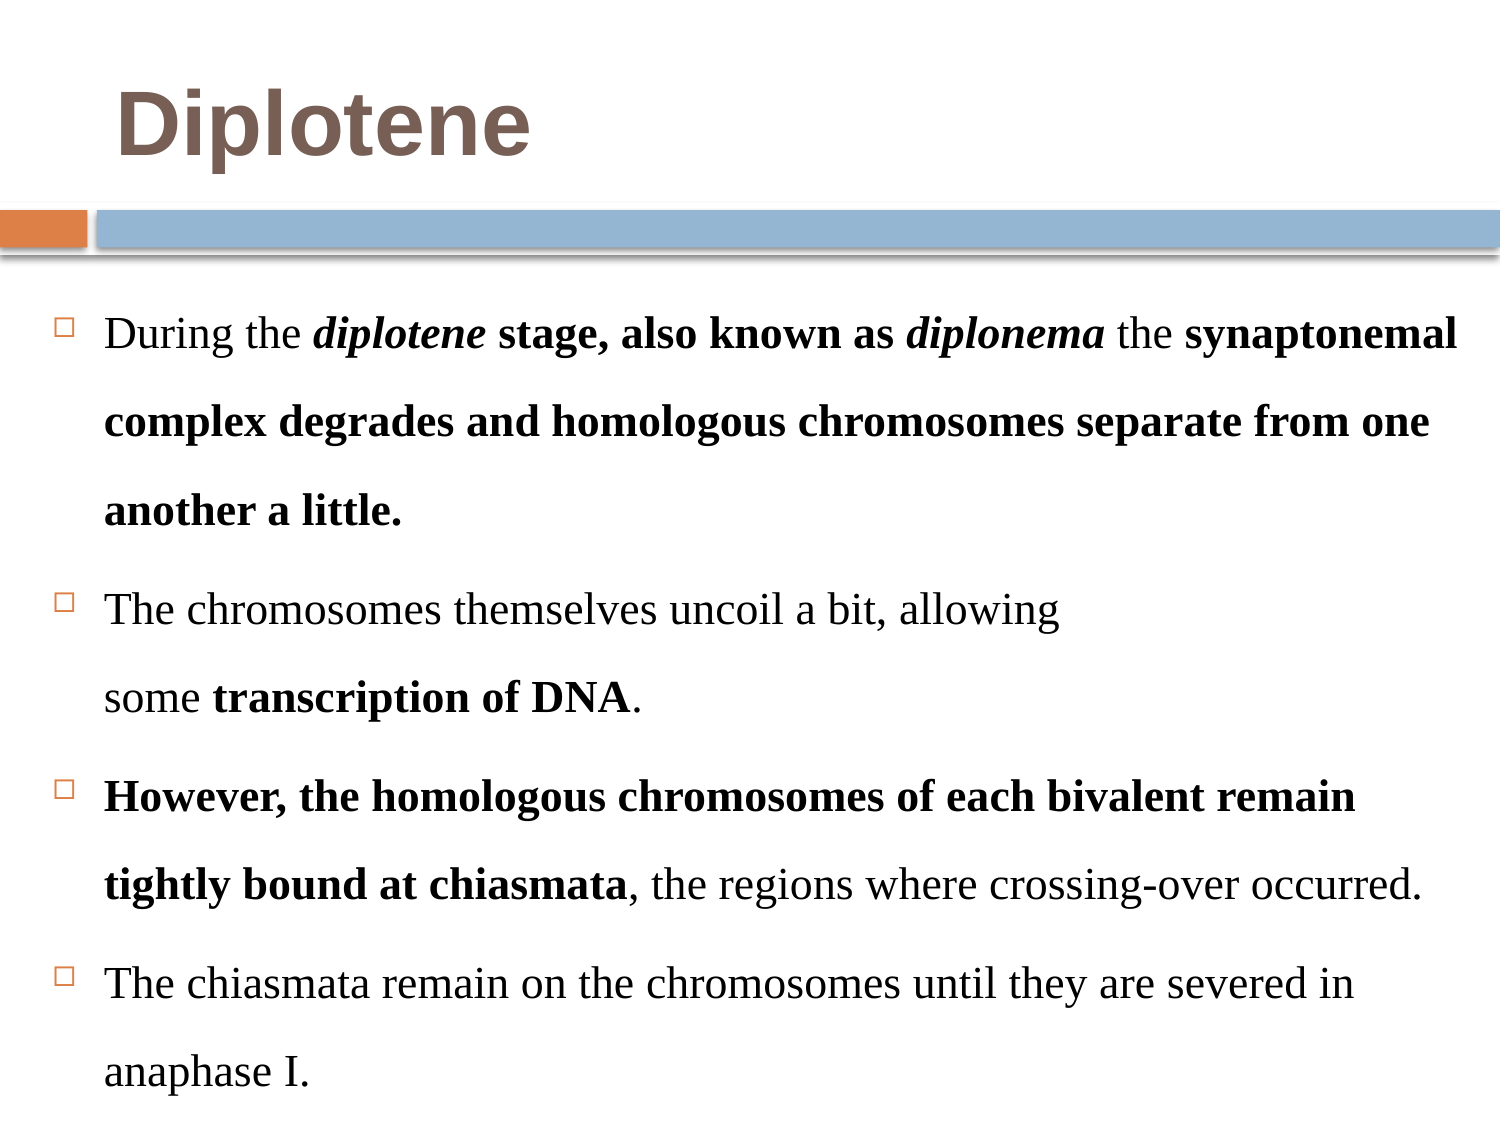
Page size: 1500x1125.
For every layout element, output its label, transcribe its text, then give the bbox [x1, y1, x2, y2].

title Diplotene [100, 37, 1438, 200]
list During the diplotene stage, also known as diplonema the synaptonemal complex degrades and homologous chromosomes separate from one another a little. The chromosomes themselves uncoil a bit, allowing some transcription of DNA. However, the homologous chromosomes of each bivalent remain tightly bound at chiasmata, the regions where crossing-over occurred. The chiasmata remain on the chromosomes until they are severed in anaphase I. [37, 262, 1500, 1125]
